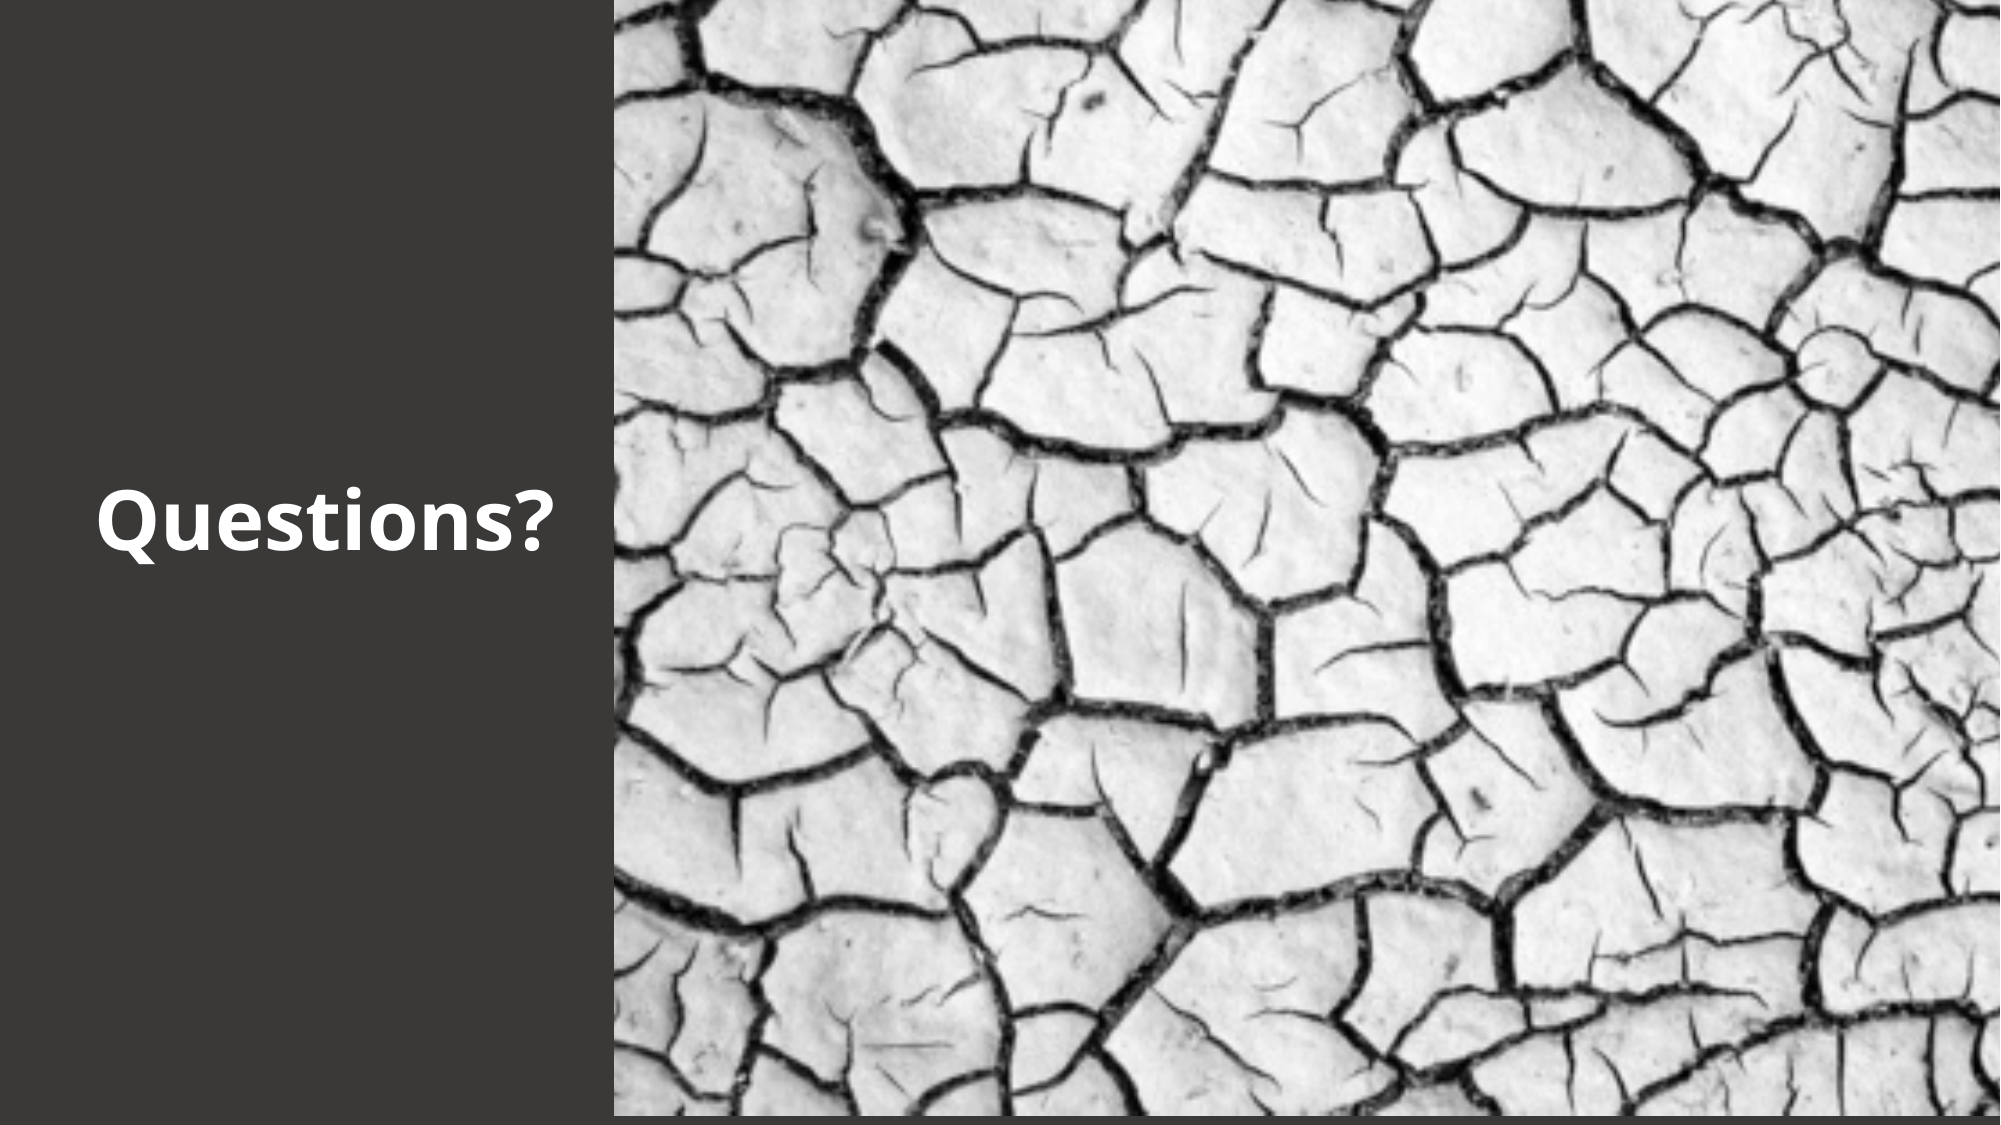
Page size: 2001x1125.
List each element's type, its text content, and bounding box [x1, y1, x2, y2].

picture [614, 0, 2000, 1116]
title Questions? [56, 184, 593, 576]
